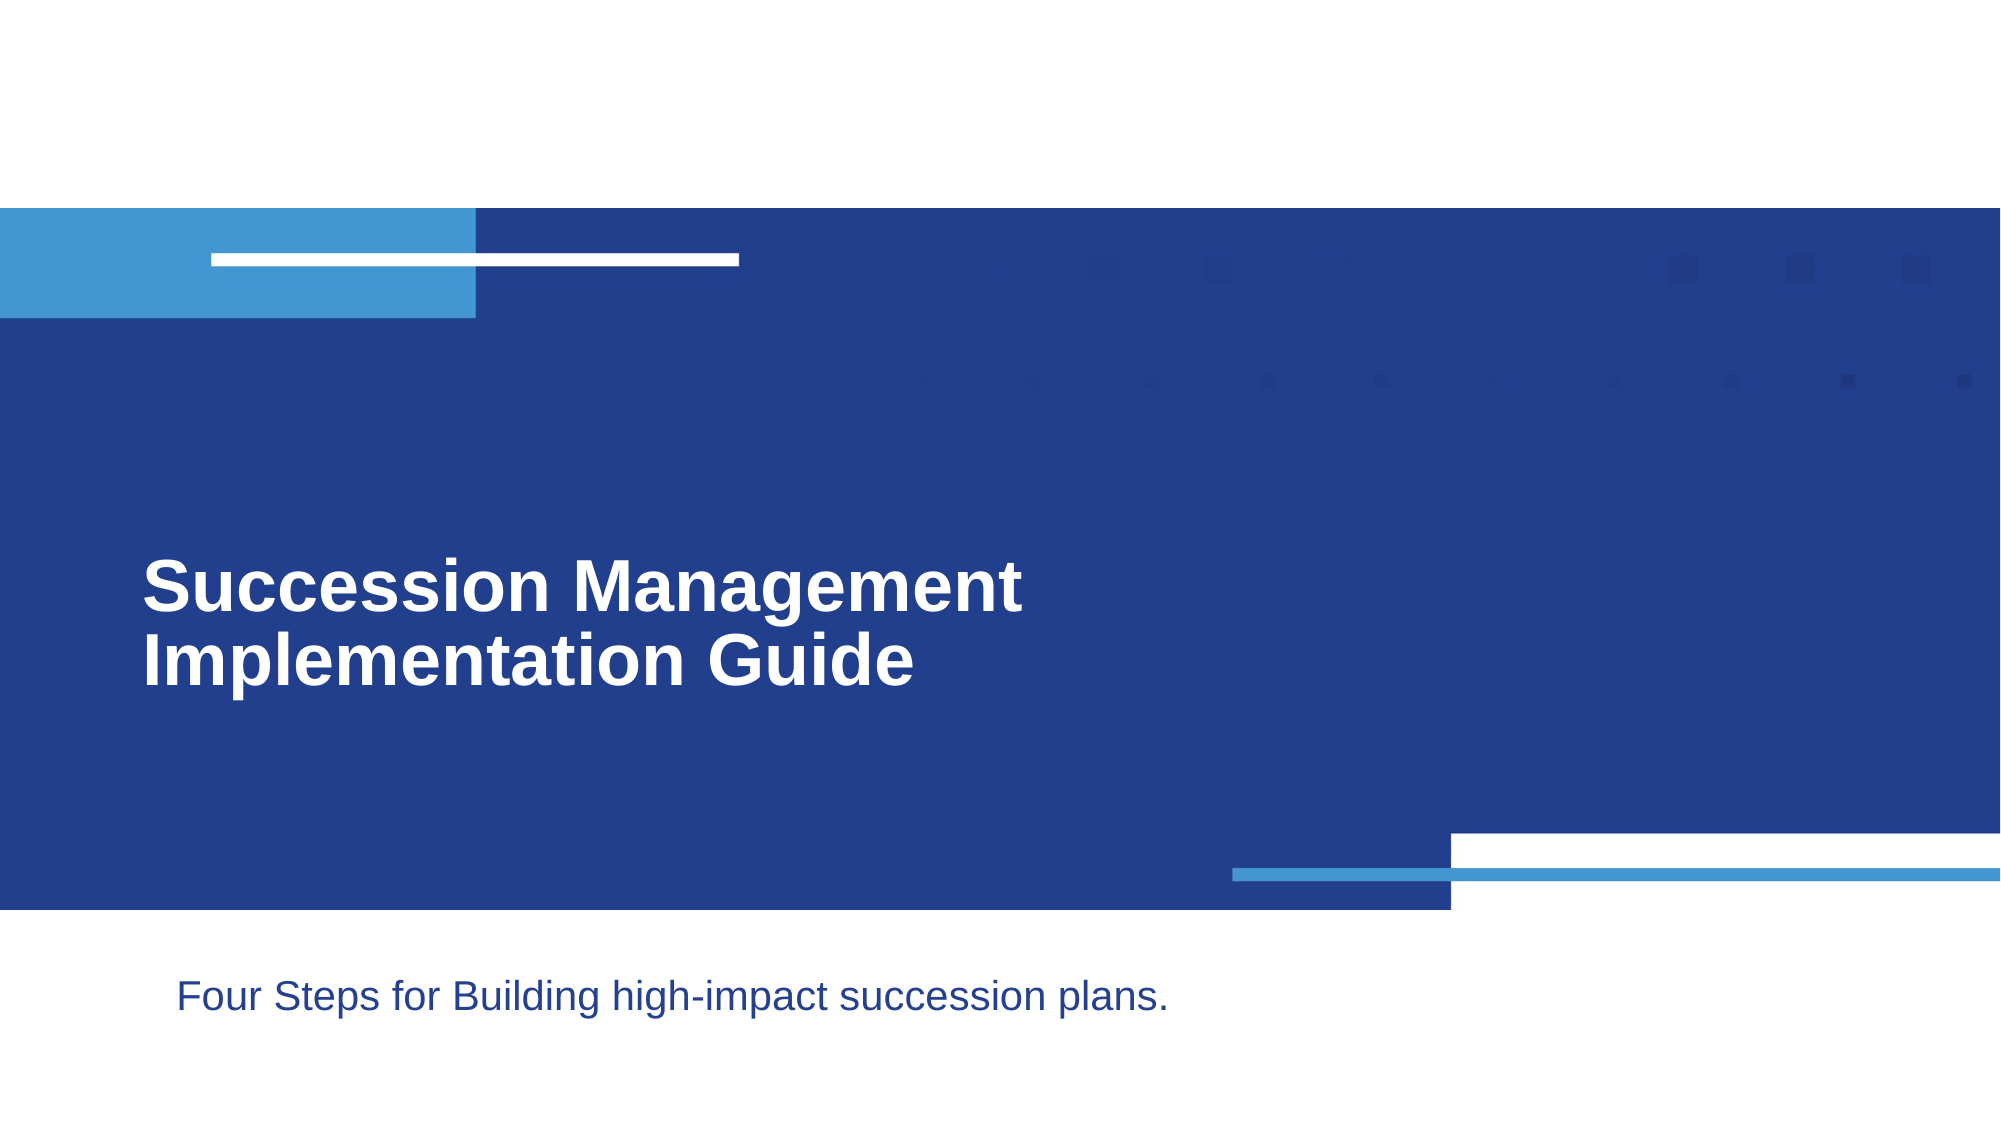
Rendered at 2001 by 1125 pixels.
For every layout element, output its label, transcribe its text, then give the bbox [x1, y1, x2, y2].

subtitle Four Steps for Building high-impact succession plans. [143, 939, 1644, 1104]
picture [0, 208, 2001, 910]
title Succession Management Implementation Guide [127, 320, 1644, 867]
